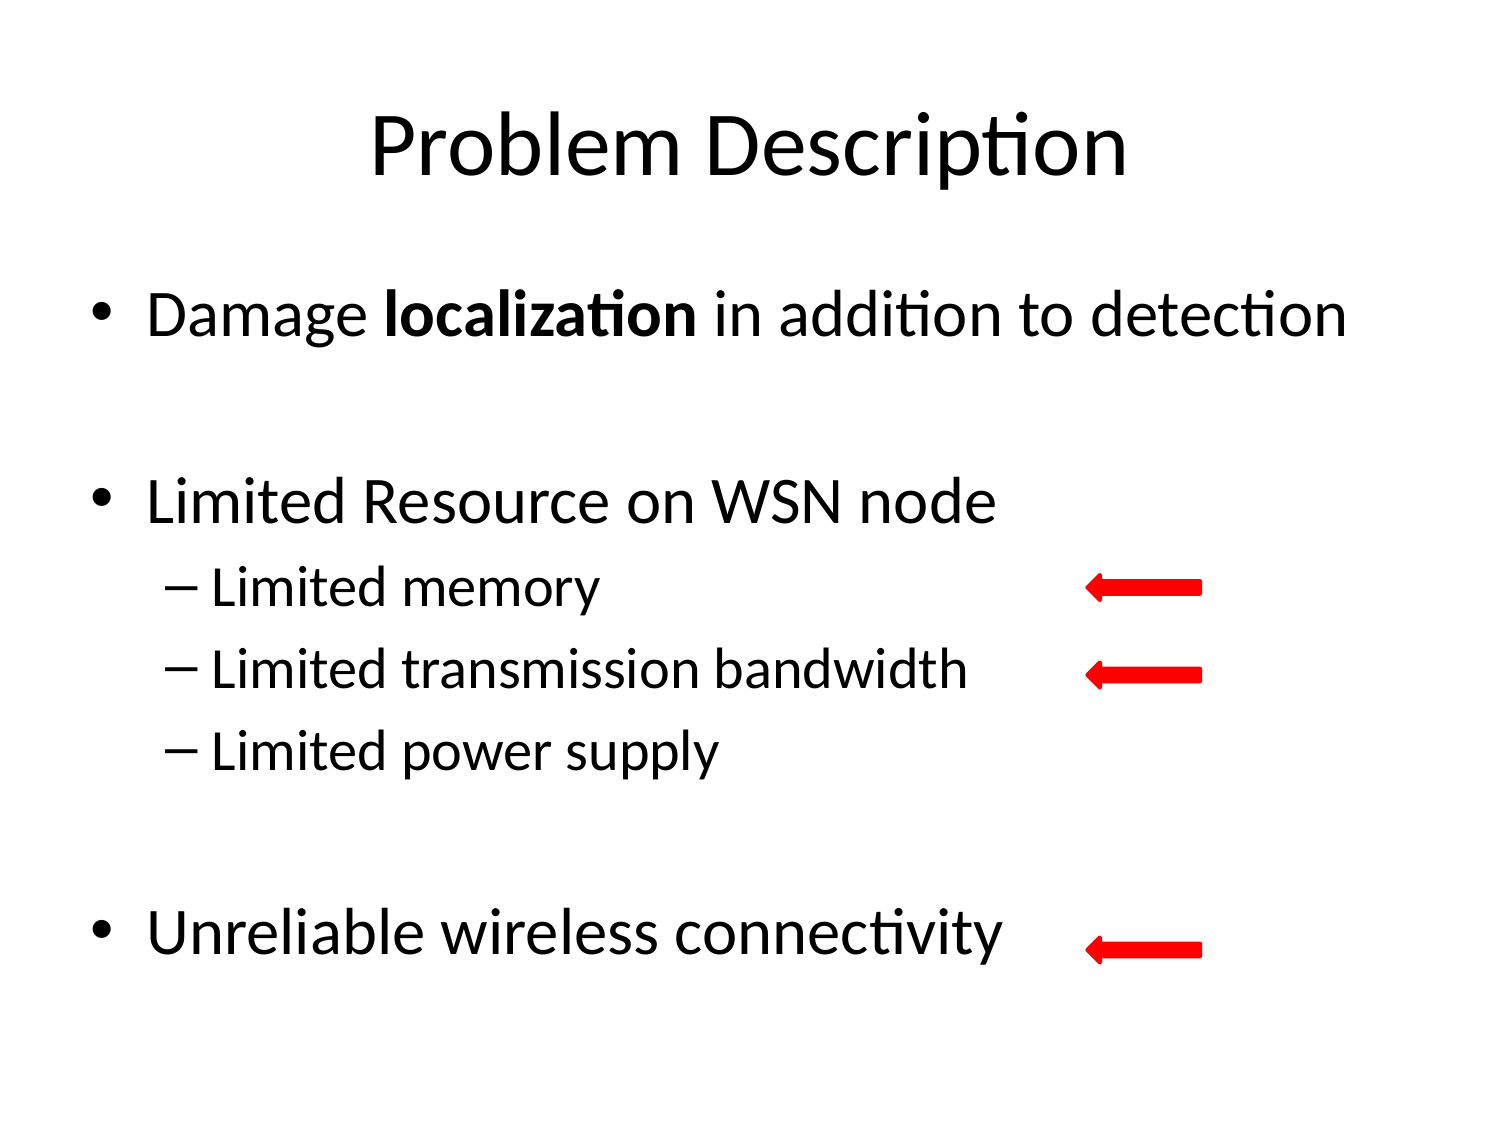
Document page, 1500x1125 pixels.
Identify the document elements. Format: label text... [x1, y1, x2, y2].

list Damage localization in addition to detection Limited Resource on WSN node Limited memory Limited transmission bandwidth Limited power supply Unreliable wireless connectivity [75, 262, 1425, 1005]
title Problem Description [75, 45, 1425, 233]
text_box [1087, 574, 1201, 963]
